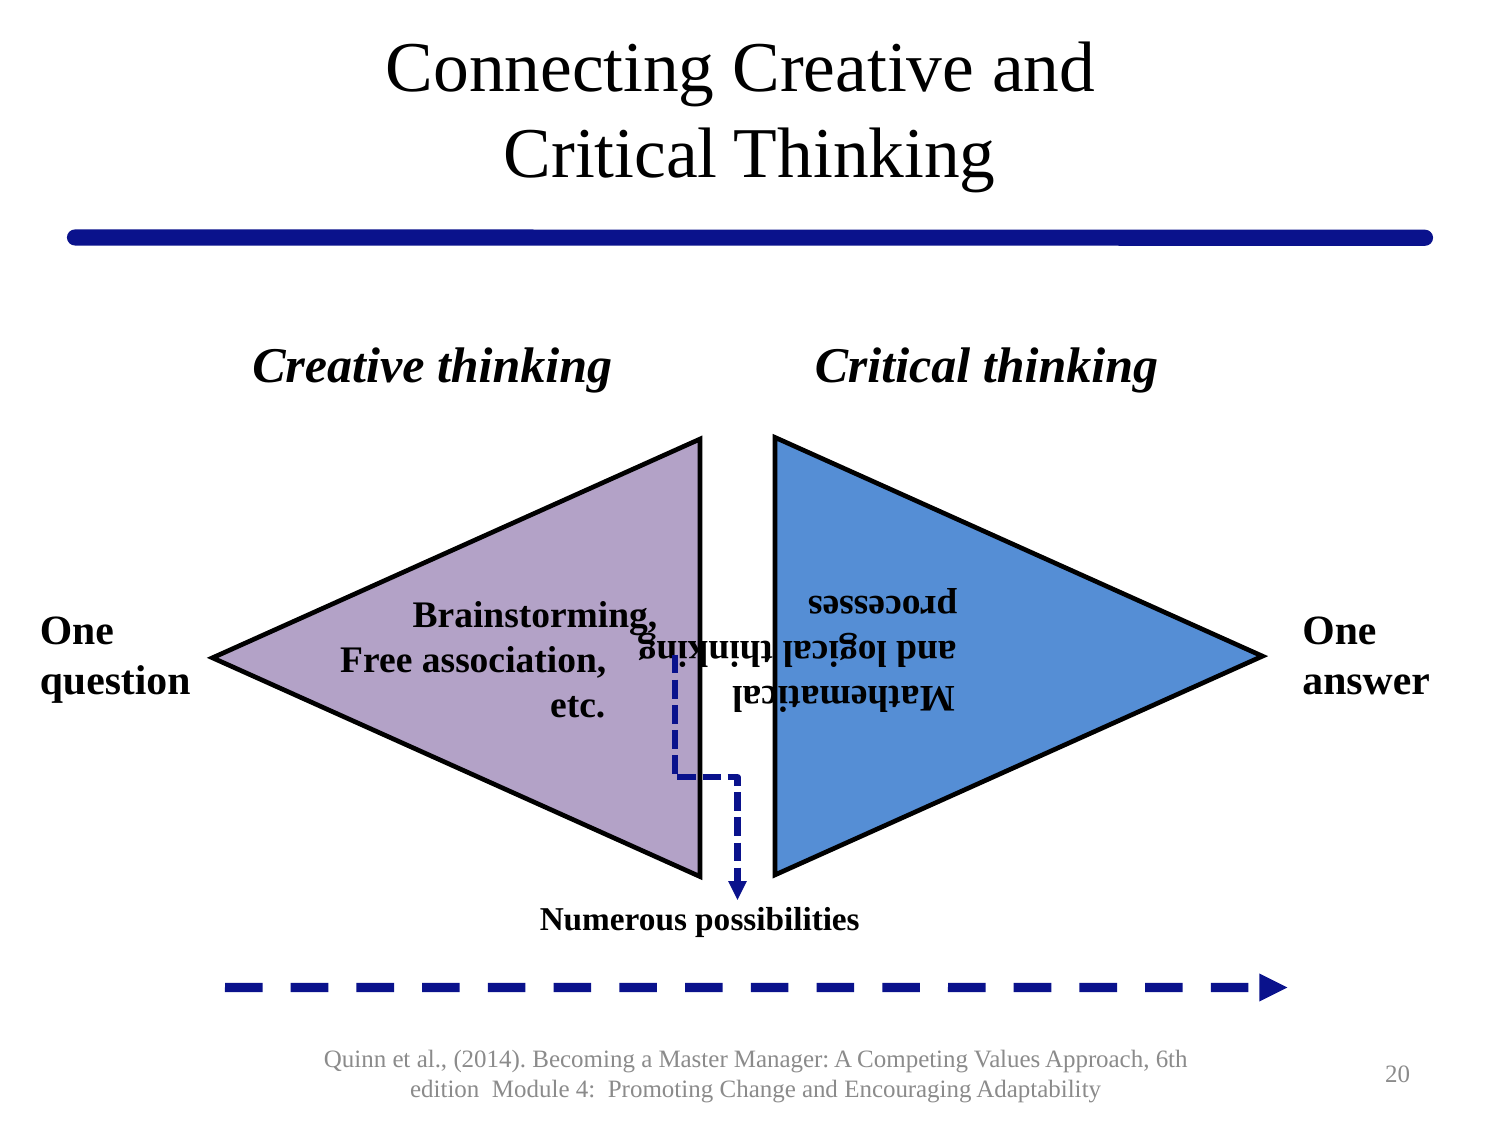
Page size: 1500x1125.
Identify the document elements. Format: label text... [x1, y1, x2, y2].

text_box Mathematical and logical thinking processes [774, 437, 1263, 875]
text_box One question [24, 595, 225, 711]
text_box Brainstorming, Free association, etc. [225, 439, 700, 877]
slide_number 20 [1074, 1042, 1425, 1103]
footer Quinn et al., (2014). Becoming a Master Manager: A Competing Values Approach, 6th edition Module 4: Promoting Change and Encouraging Adaptability [287, 1042, 1074, 1103]
title Connecting Creative and Critical Thinking [75, 12, 1425, 200]
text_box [583, 745, 830, 809]
text_box Creative thinking [237, 324, 725, 400]
text_box One answer [1287, 595, 1461, 711]
text_box Critical thinking [800, 324, 1288, 400]
text_box [1272, 981, 1288, 994]
text_box Numerous possibilities [524, 890, 963, 945]
